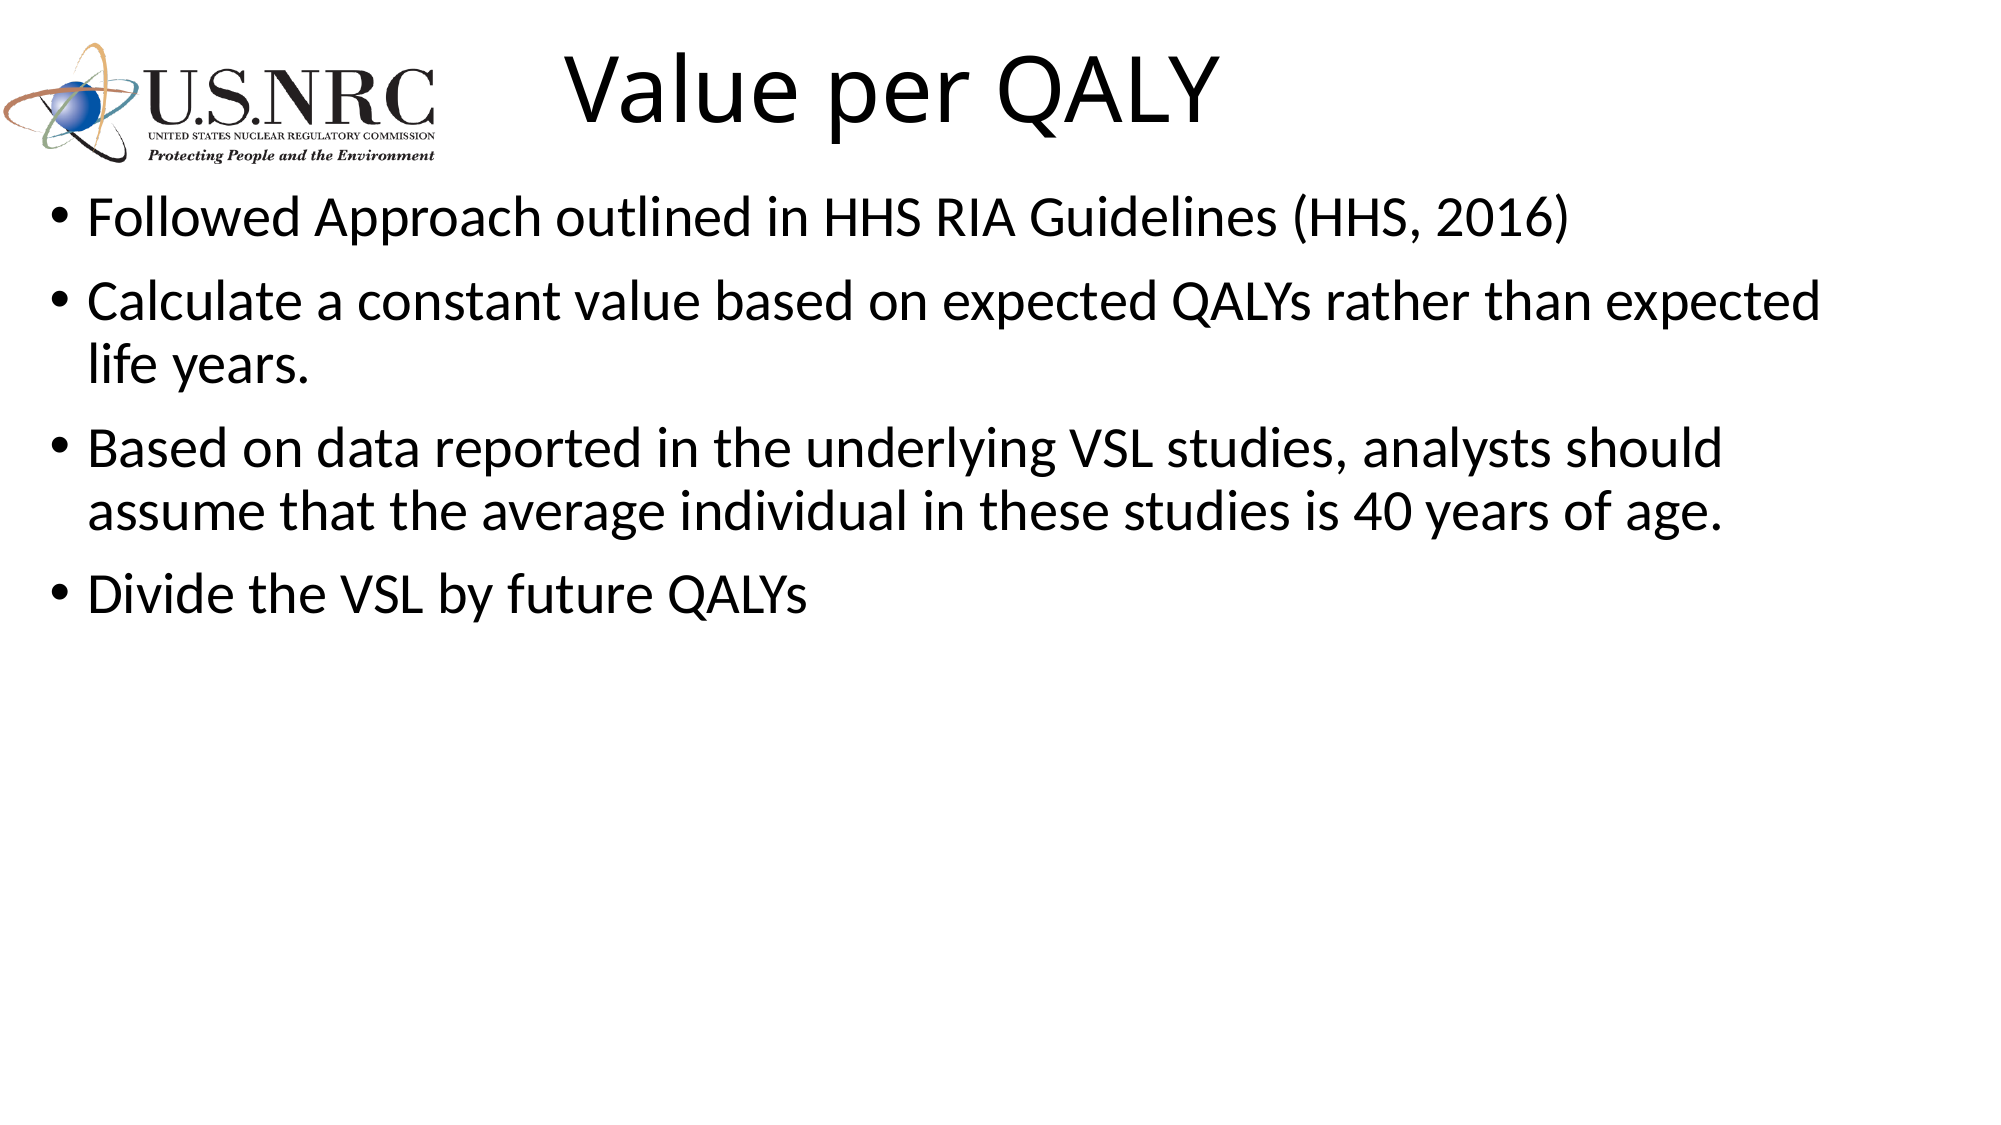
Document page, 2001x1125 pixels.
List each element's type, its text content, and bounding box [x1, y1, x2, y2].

title Value per QALY [549, 7, 1863, 178]
list Followed Approach outlined in HHS RIA Guidelines (HHS, 2016) Calculate a constant value based on expected QALYs rather than expected life years. Based on data reported in the underlying VSL studies, analysts should assume that the average individual in these studies is 40 years of age. Divide the VSL by future QALYs [34, 178, 1863, 1010]
picture [0, 38, 438, 168]
